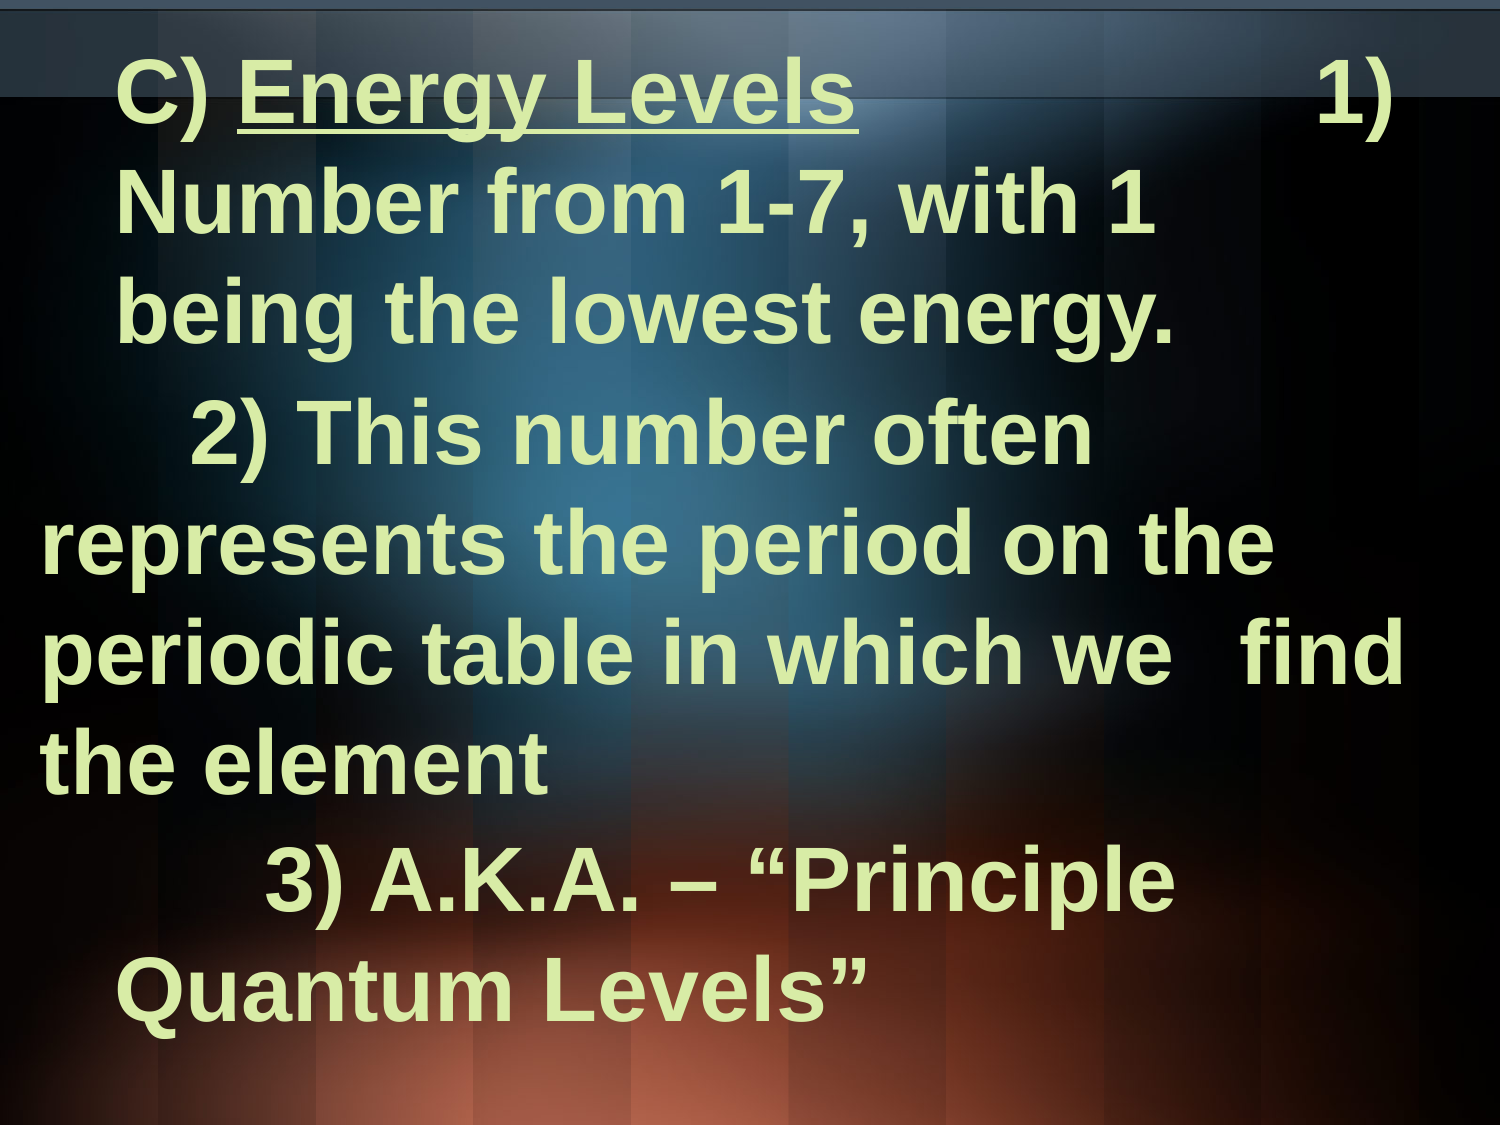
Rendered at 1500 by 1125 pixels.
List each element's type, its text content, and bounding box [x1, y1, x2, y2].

text_box 2) This number often represents the period on the periodic table in which we find the element [24, 365, 1475, 821]
text_box 3) A.K.A. – “Principle Quantum Levels” [24, 812, 1463, 1048]
picture [0, 0, 1500, 1125]
text_box C) Energy Levels 1) Number from 1-7, with 1 being the lowest energy. [24, 24, 1463, 365]
